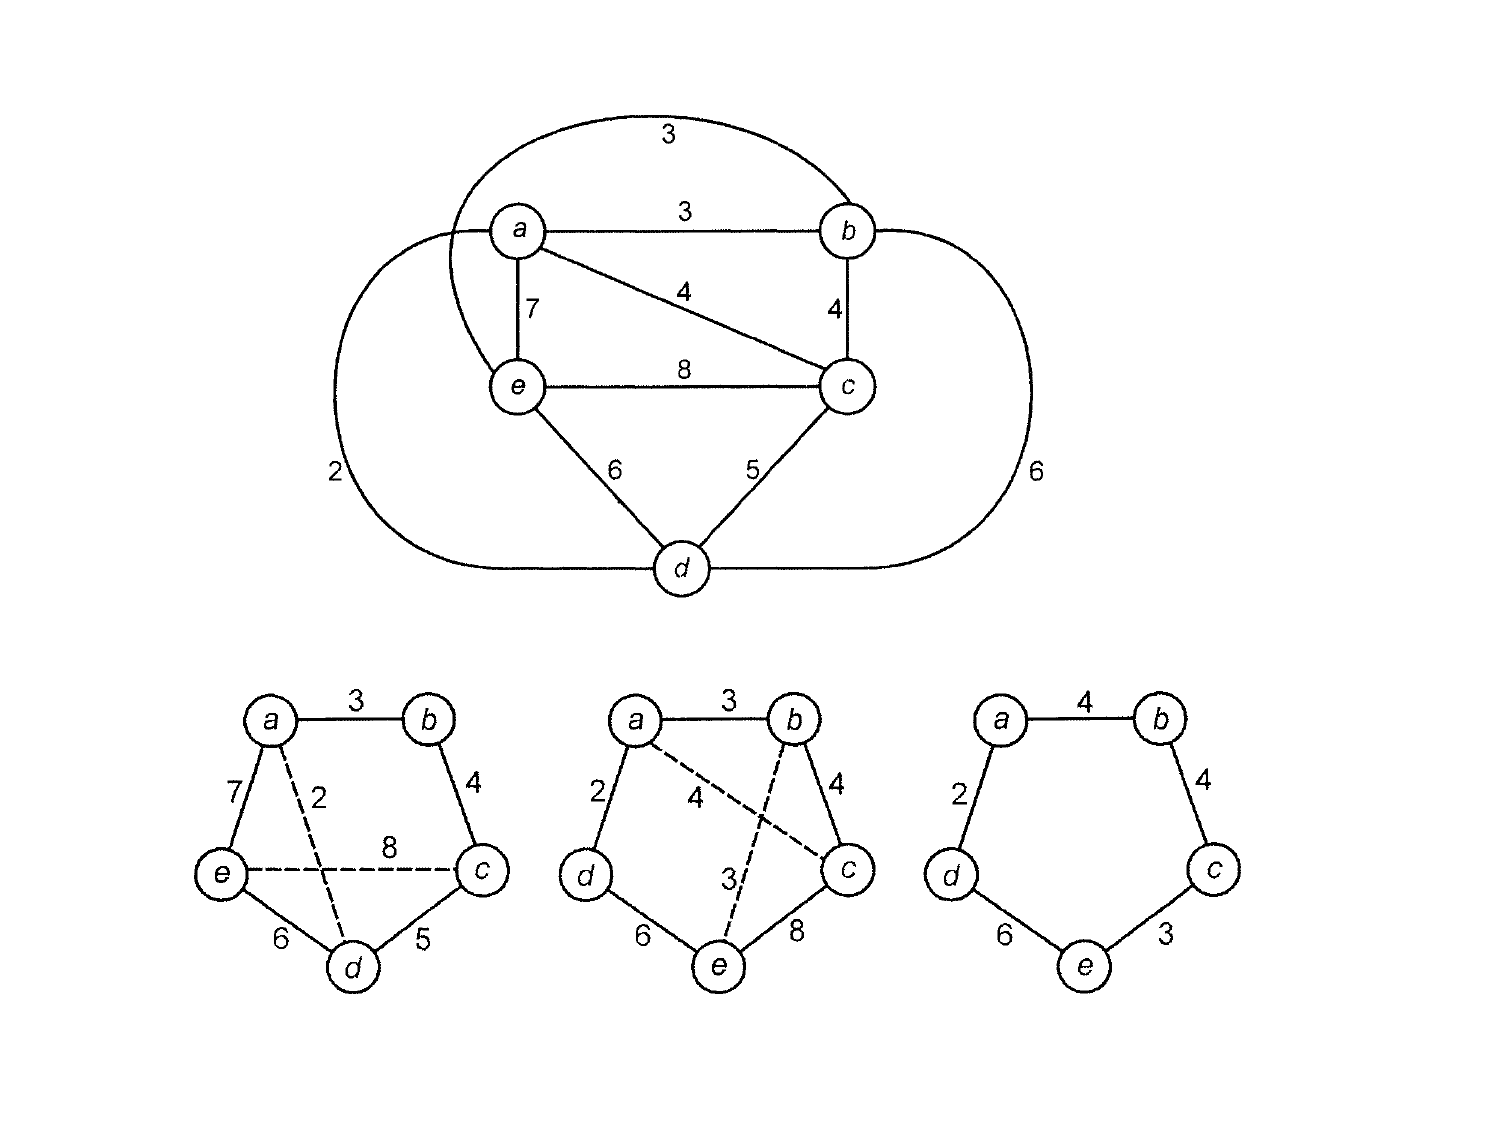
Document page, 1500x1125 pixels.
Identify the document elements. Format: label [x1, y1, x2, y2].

picture [312, 106, 1046, 608]
picture [182, 673, 1259, 1000]
